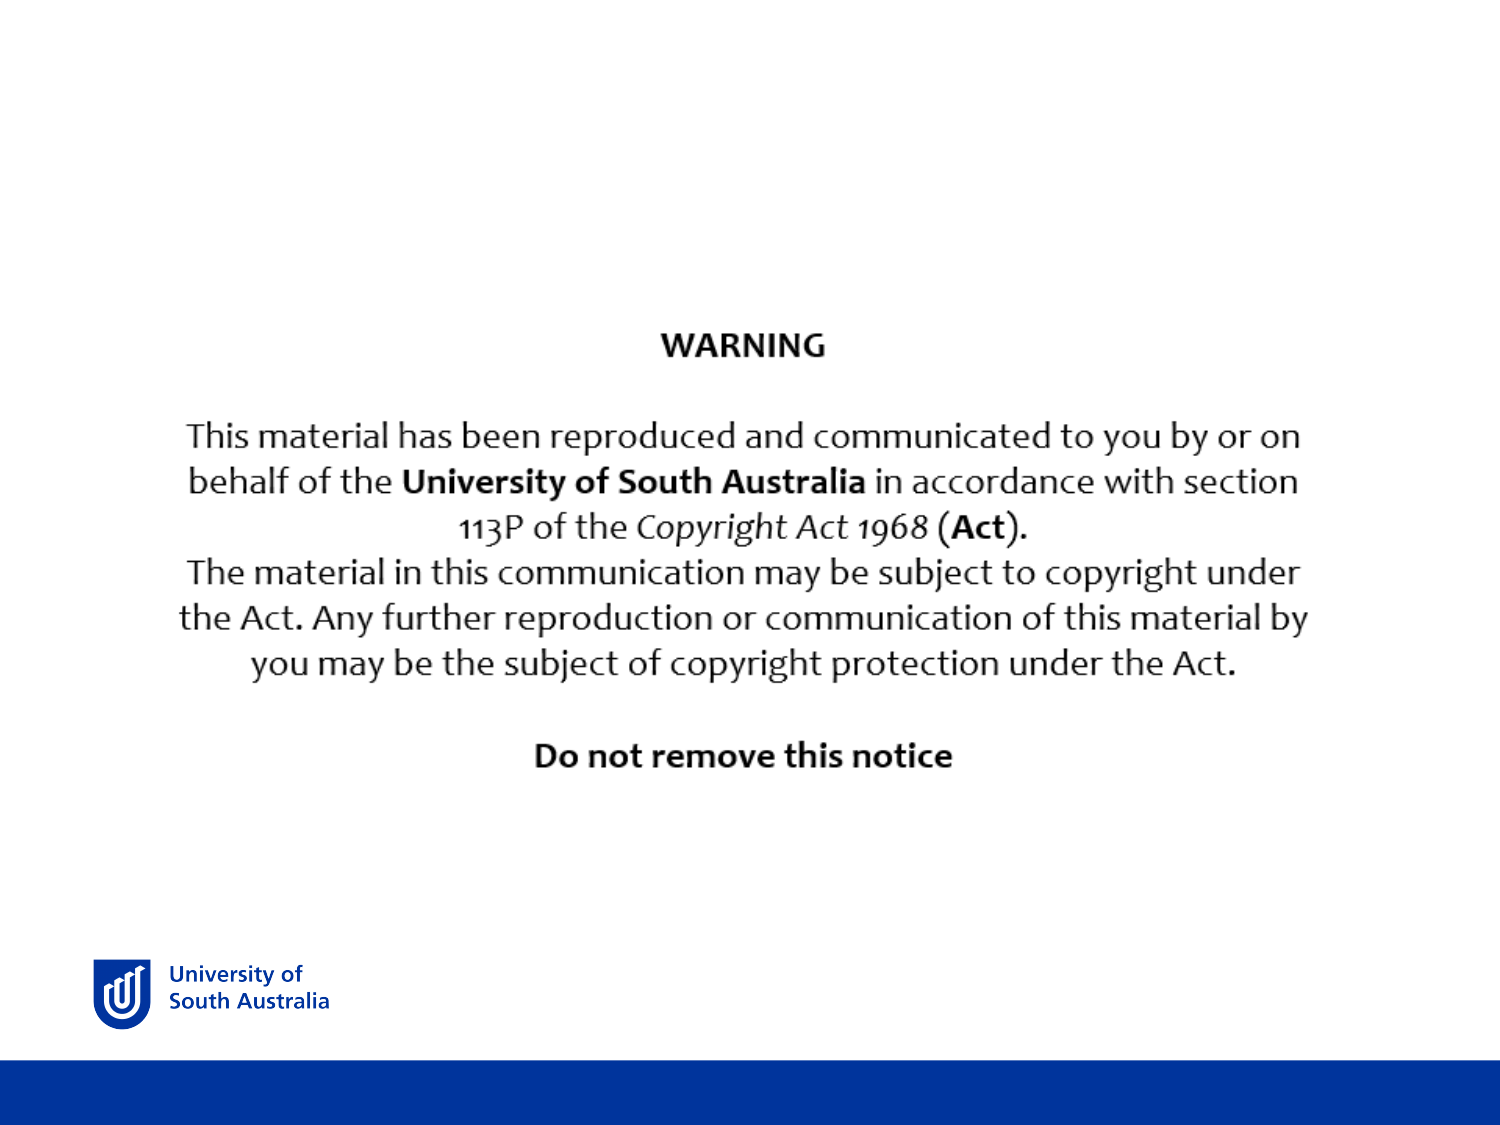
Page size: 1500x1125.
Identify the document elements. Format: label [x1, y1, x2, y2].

picture [85, 950, 338, 1039]
picture [155, 304, 1345, 821]
